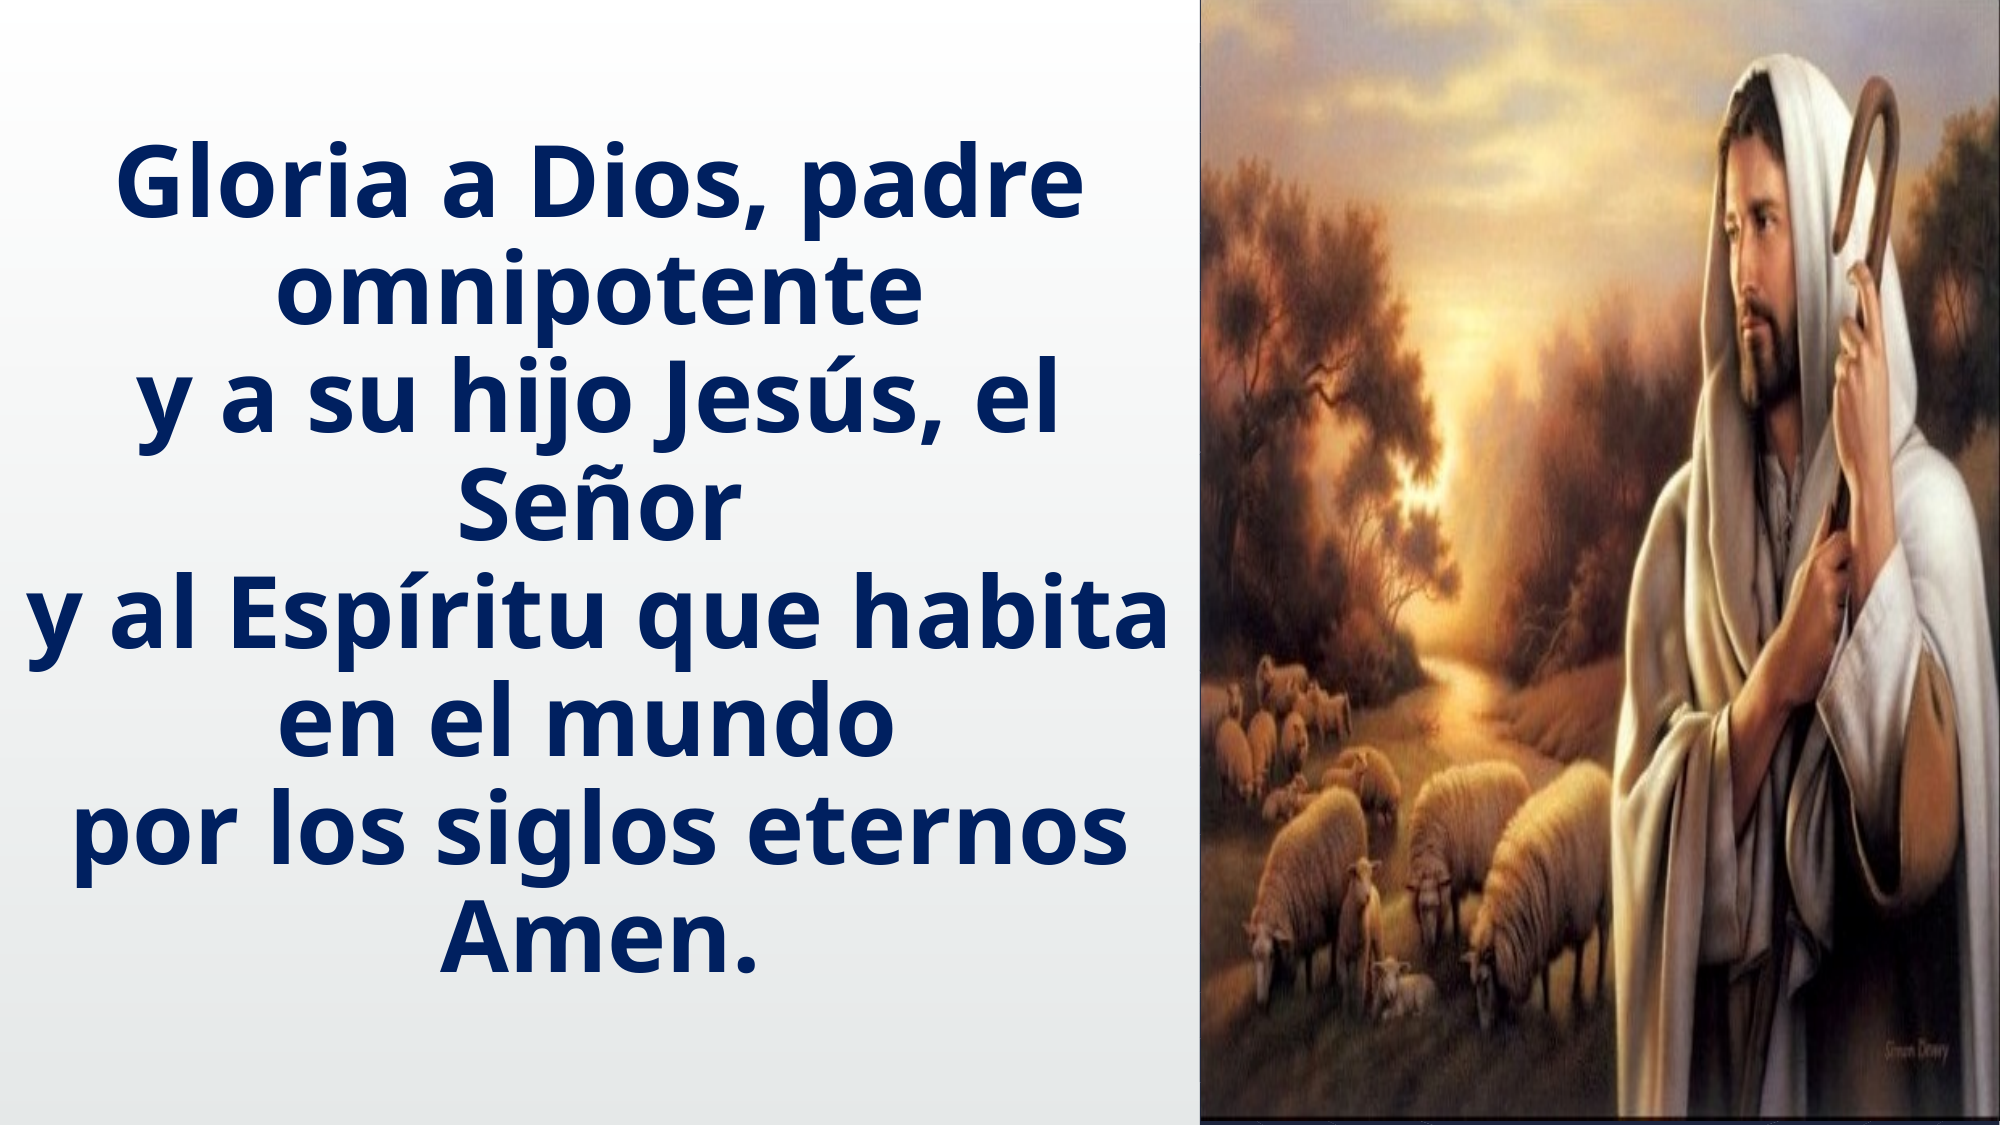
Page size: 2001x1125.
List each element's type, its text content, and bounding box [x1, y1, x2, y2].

picture [1200, 0, 2000, 1125]
title Gloria a Dios, padre omnipotente y a su hijo Jesús, el Señor y al Espíritu que habita en el mundo por los siglos eternos Amen. [0, 0, 1200, 1125]
